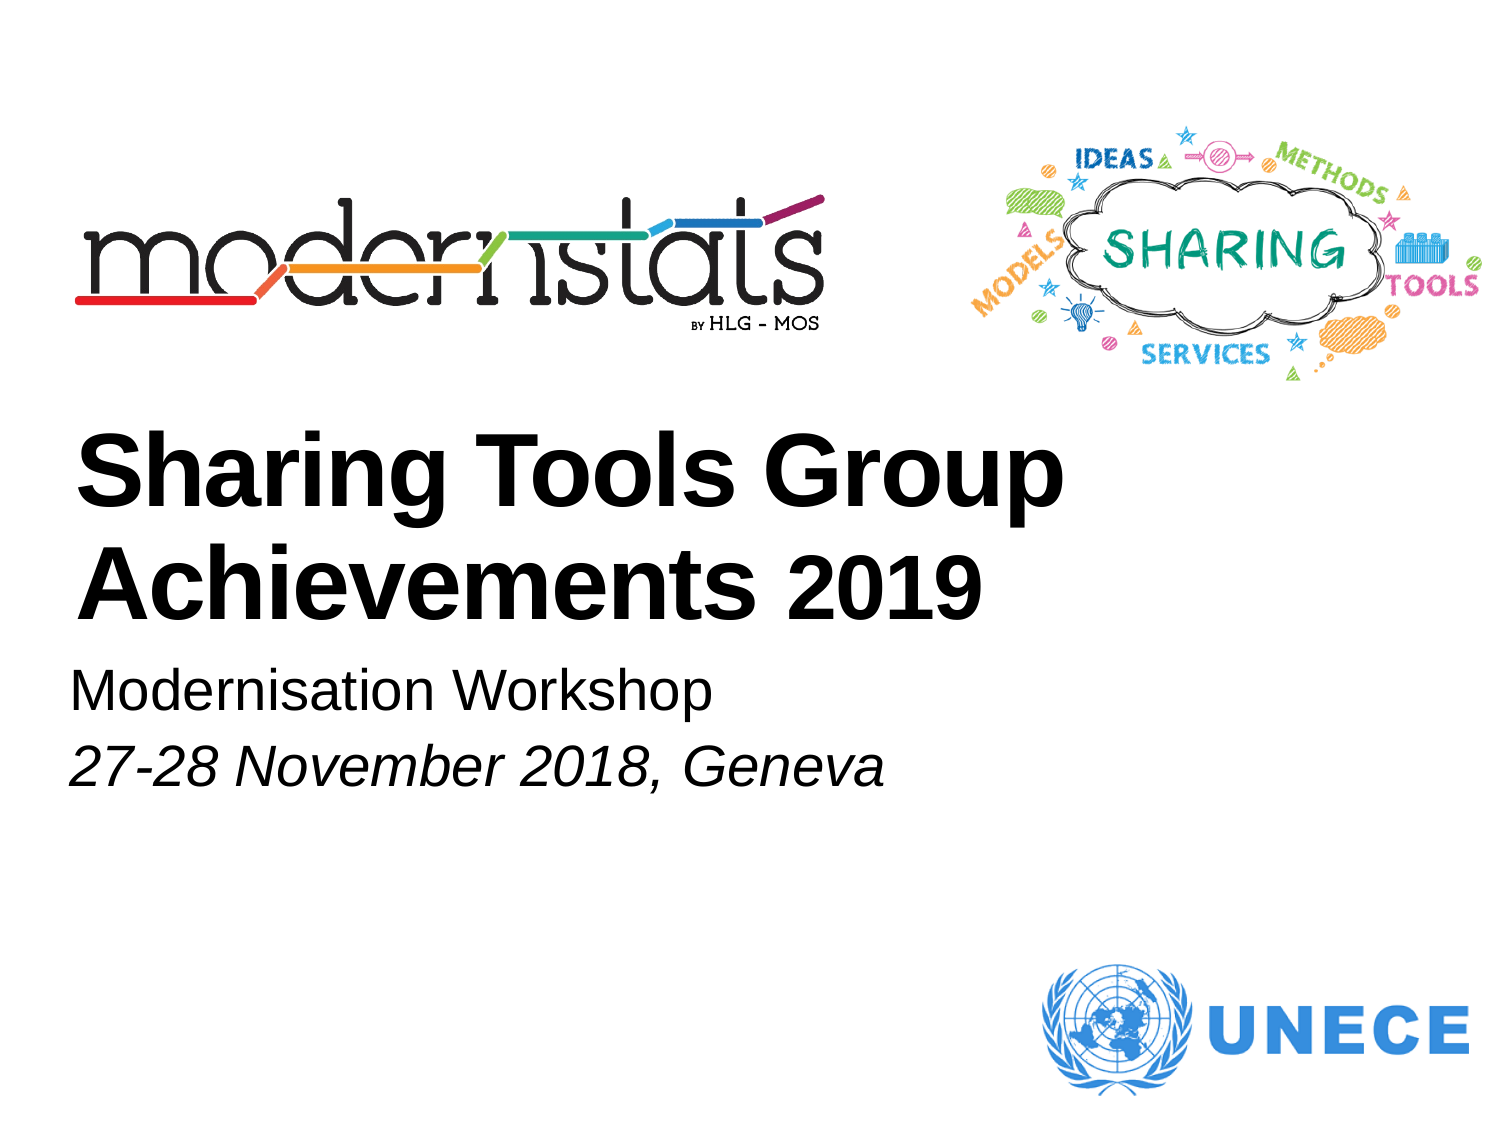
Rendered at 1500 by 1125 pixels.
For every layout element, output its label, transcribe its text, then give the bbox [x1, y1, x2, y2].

title Sharing Tools Group Achievements 2019 [75, 401, 1306, 657]
picture [1042, 964, 1469, 1096]
subtitle Modernisation Workshop 27-28 November 2018, Geneva [69, 660, 1195, 929]
picture [950, 125, 1500, 386]
picture [73, 184, 826, 337]
